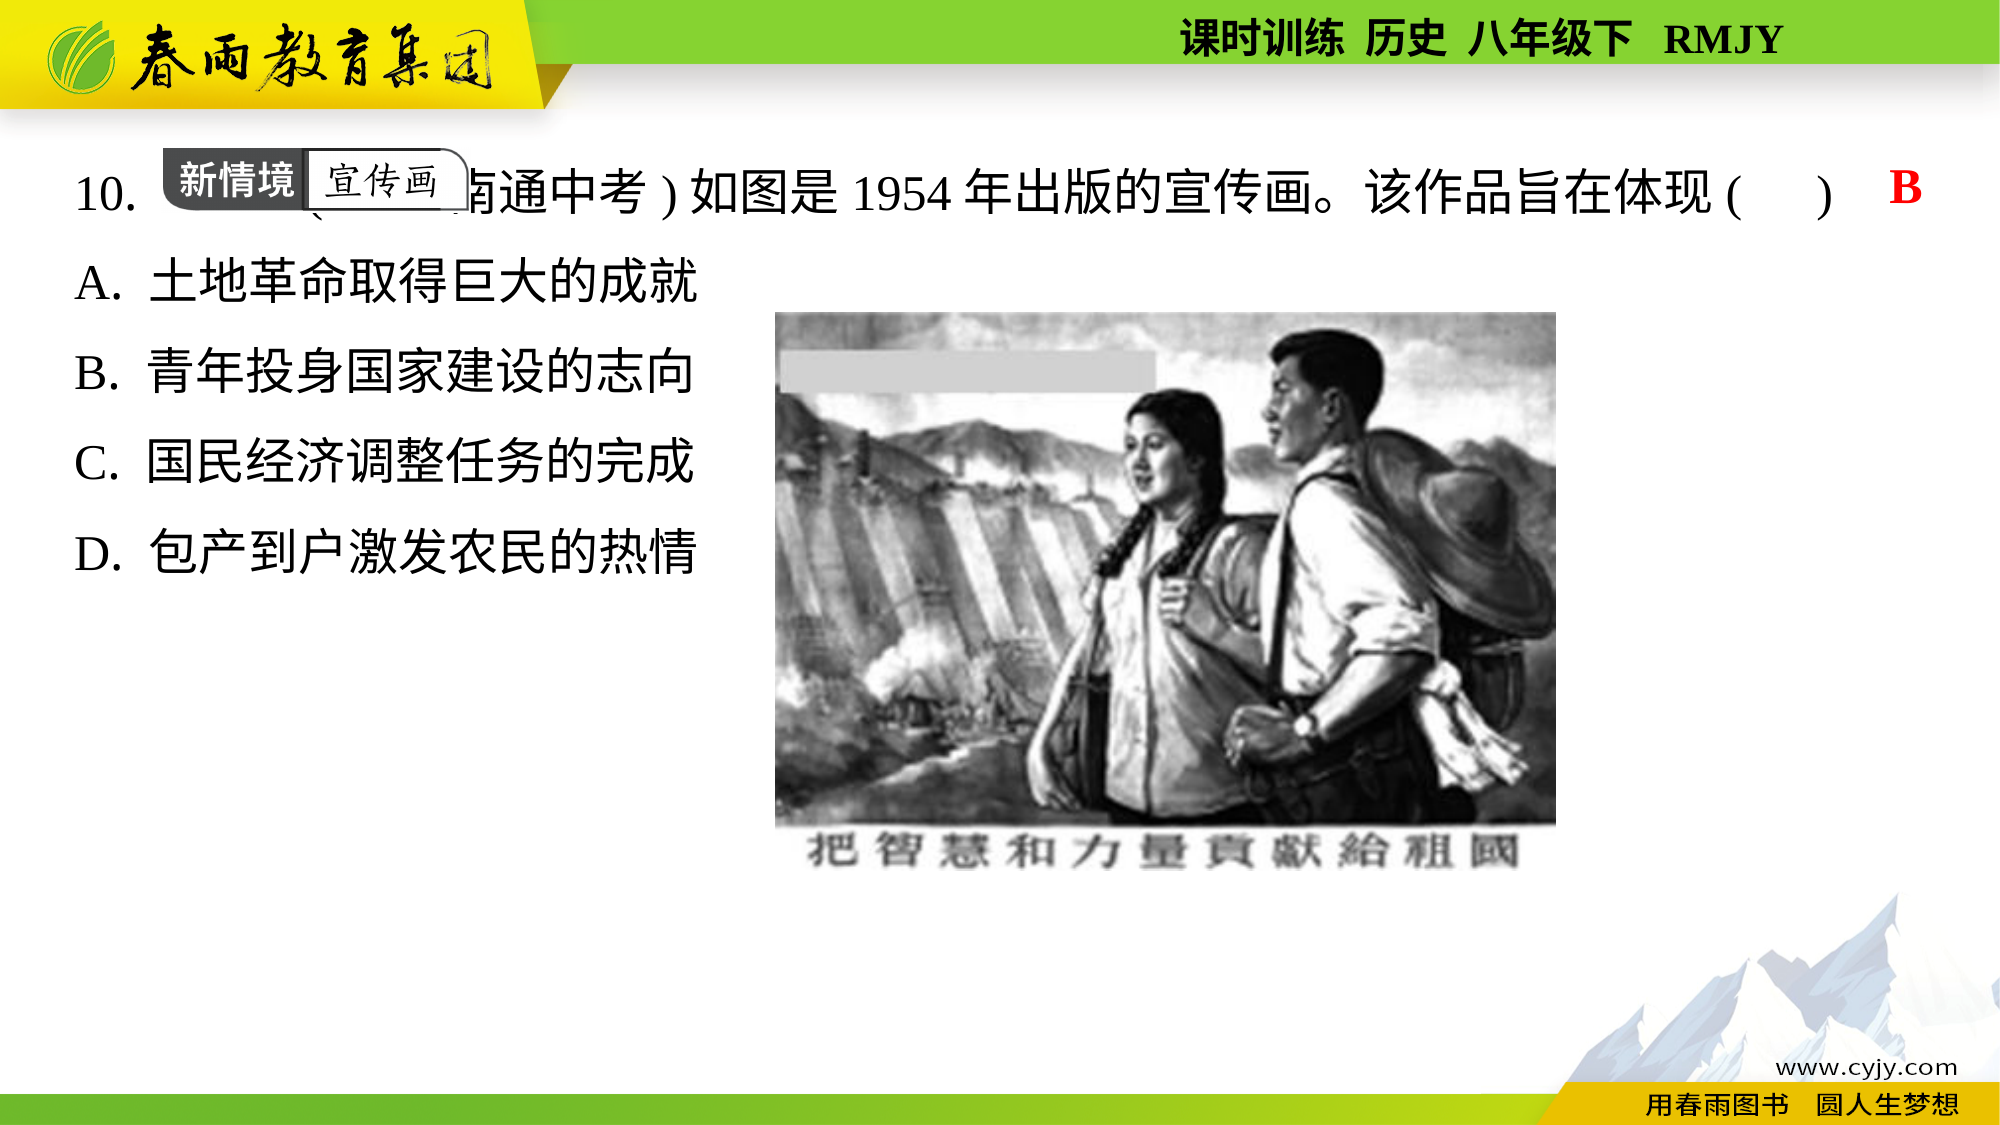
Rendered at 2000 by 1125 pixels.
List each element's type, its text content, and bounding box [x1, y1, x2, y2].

picture [0, 0, 2000, 1125]
list 10. (2024·南通中考)如图是1954年出版的宣传画。该作品旨在体现( ) A. 土地革命取得巨大的成就 B. 青年投身国家建设的志向 C. 国民经济调整任务的完成 D. 包产到户激发农民的热情 [59, 122, 1944, 592]
text_box B [1874, 146, 1938, 222]
